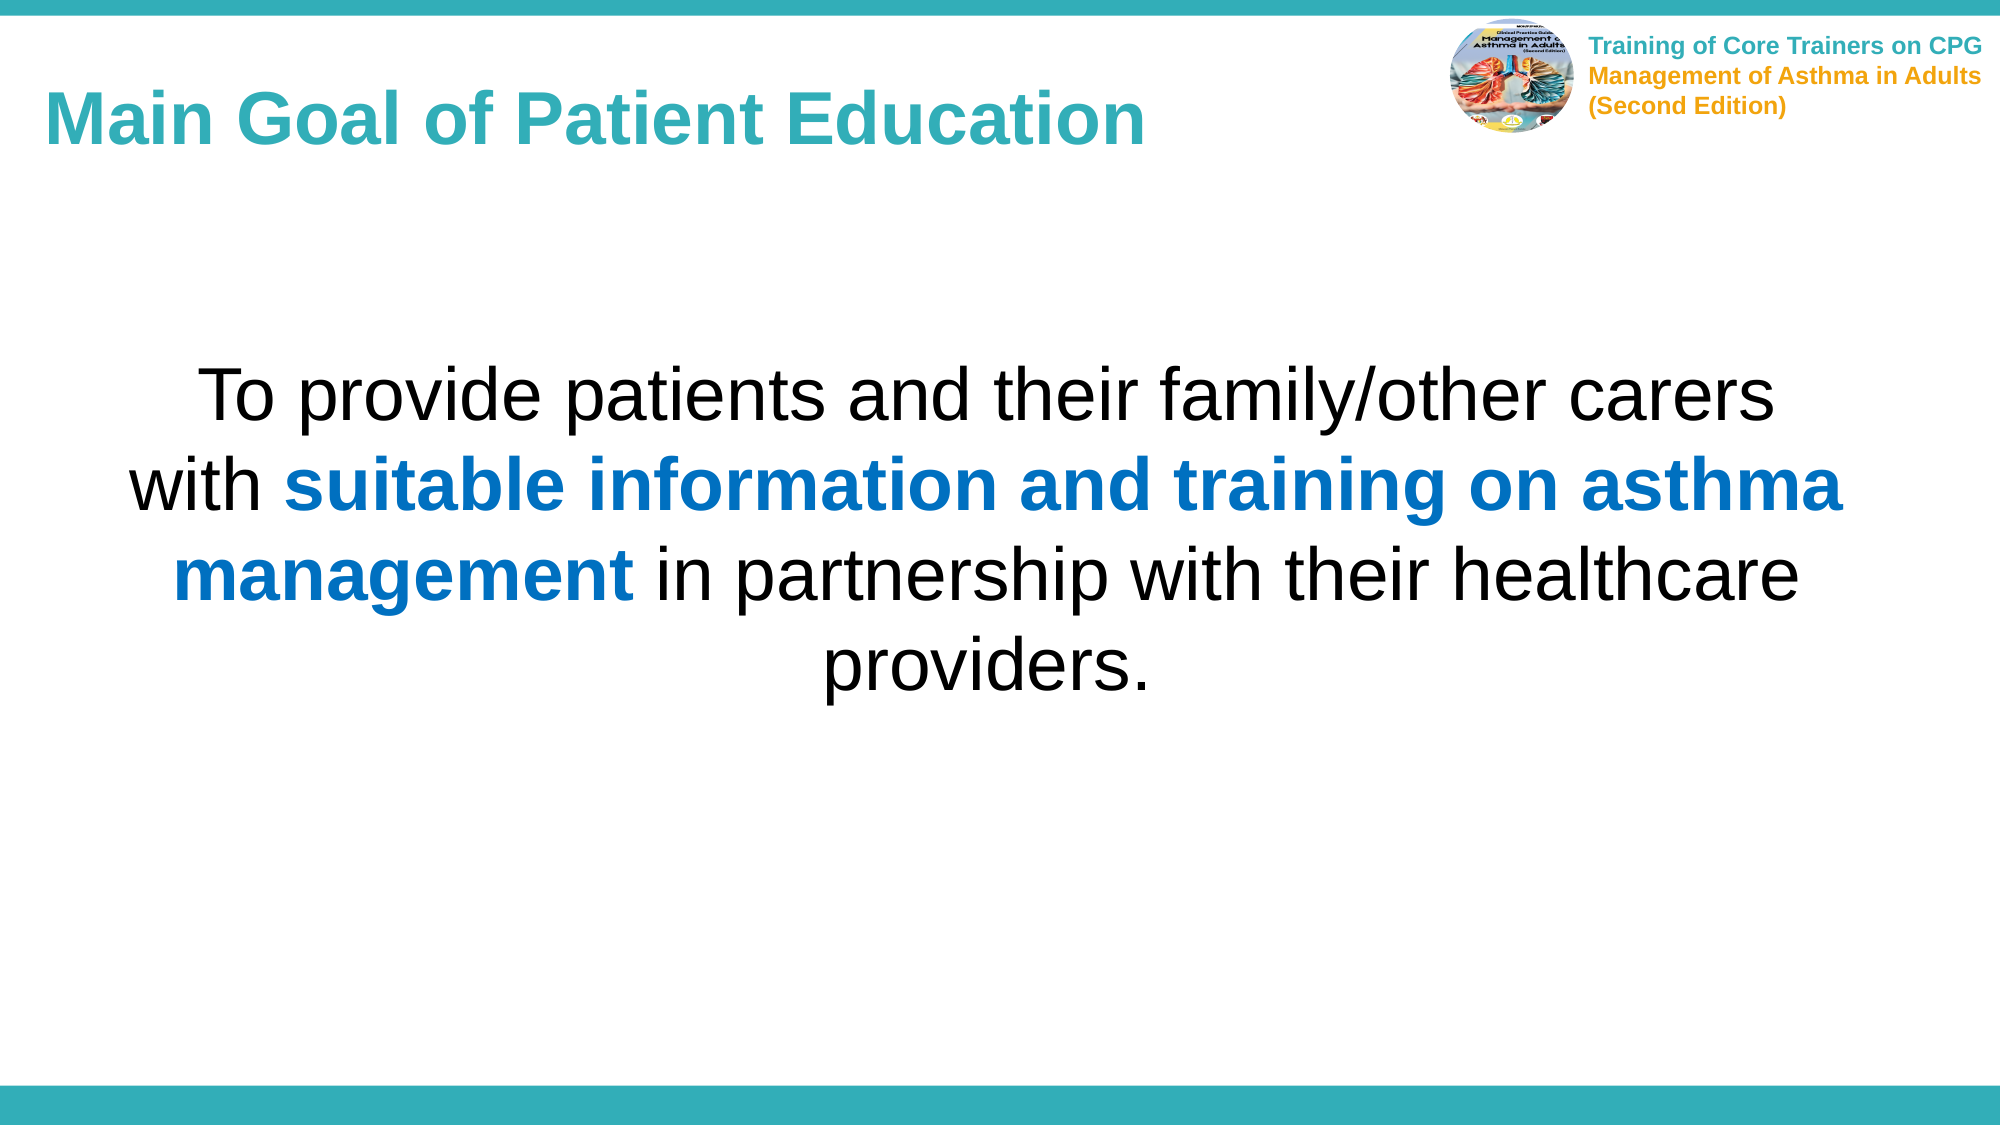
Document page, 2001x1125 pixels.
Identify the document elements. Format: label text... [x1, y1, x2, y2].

text_box To provide patients and their family/other carers with suitable information and training on asthma management in partnership with their healthcare providers. [107, 337, 1868, 713]
picture [1455, 18, 1569, 52]
list Main Goal of Patient Education [30, 52, 1642, 179]
